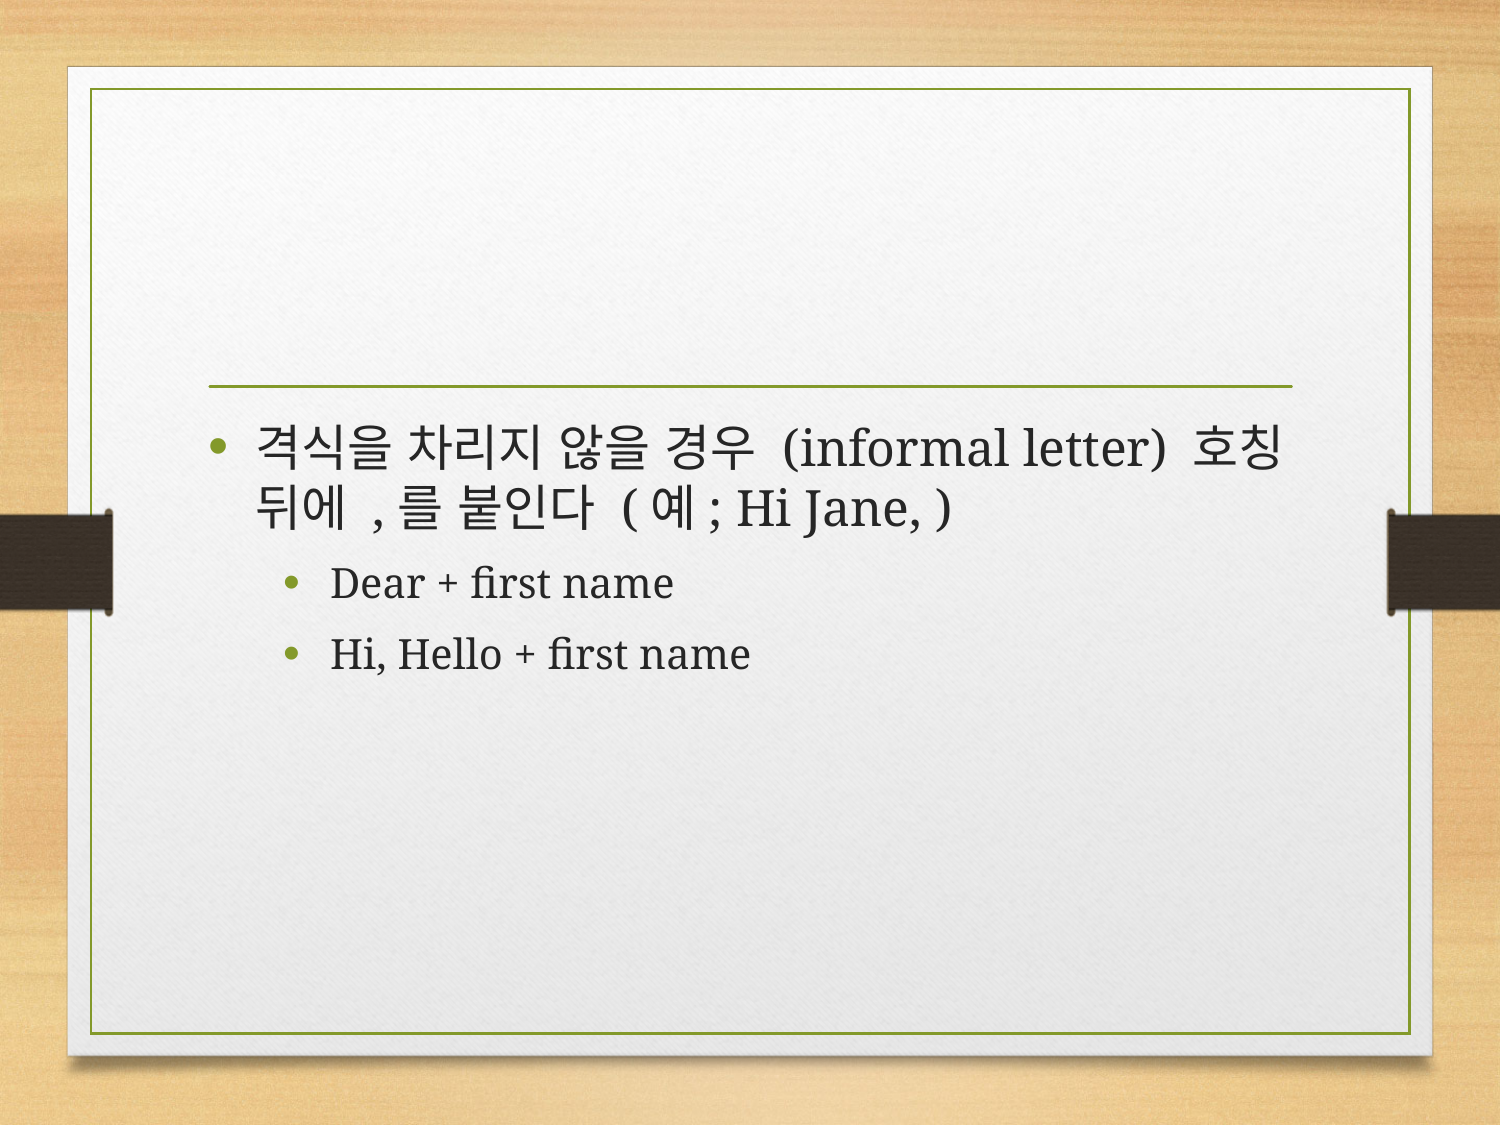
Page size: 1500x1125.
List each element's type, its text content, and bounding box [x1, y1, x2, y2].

list 격식을 차리지 않을 경우 (informal letter) 호칭 뒤에 ,를 붙인다 (예; Hi Jane, ) Dear + first name Hi, Hello + first name [193, 408, 1309, 974]
picture [0, 0, 1500, 1125]
